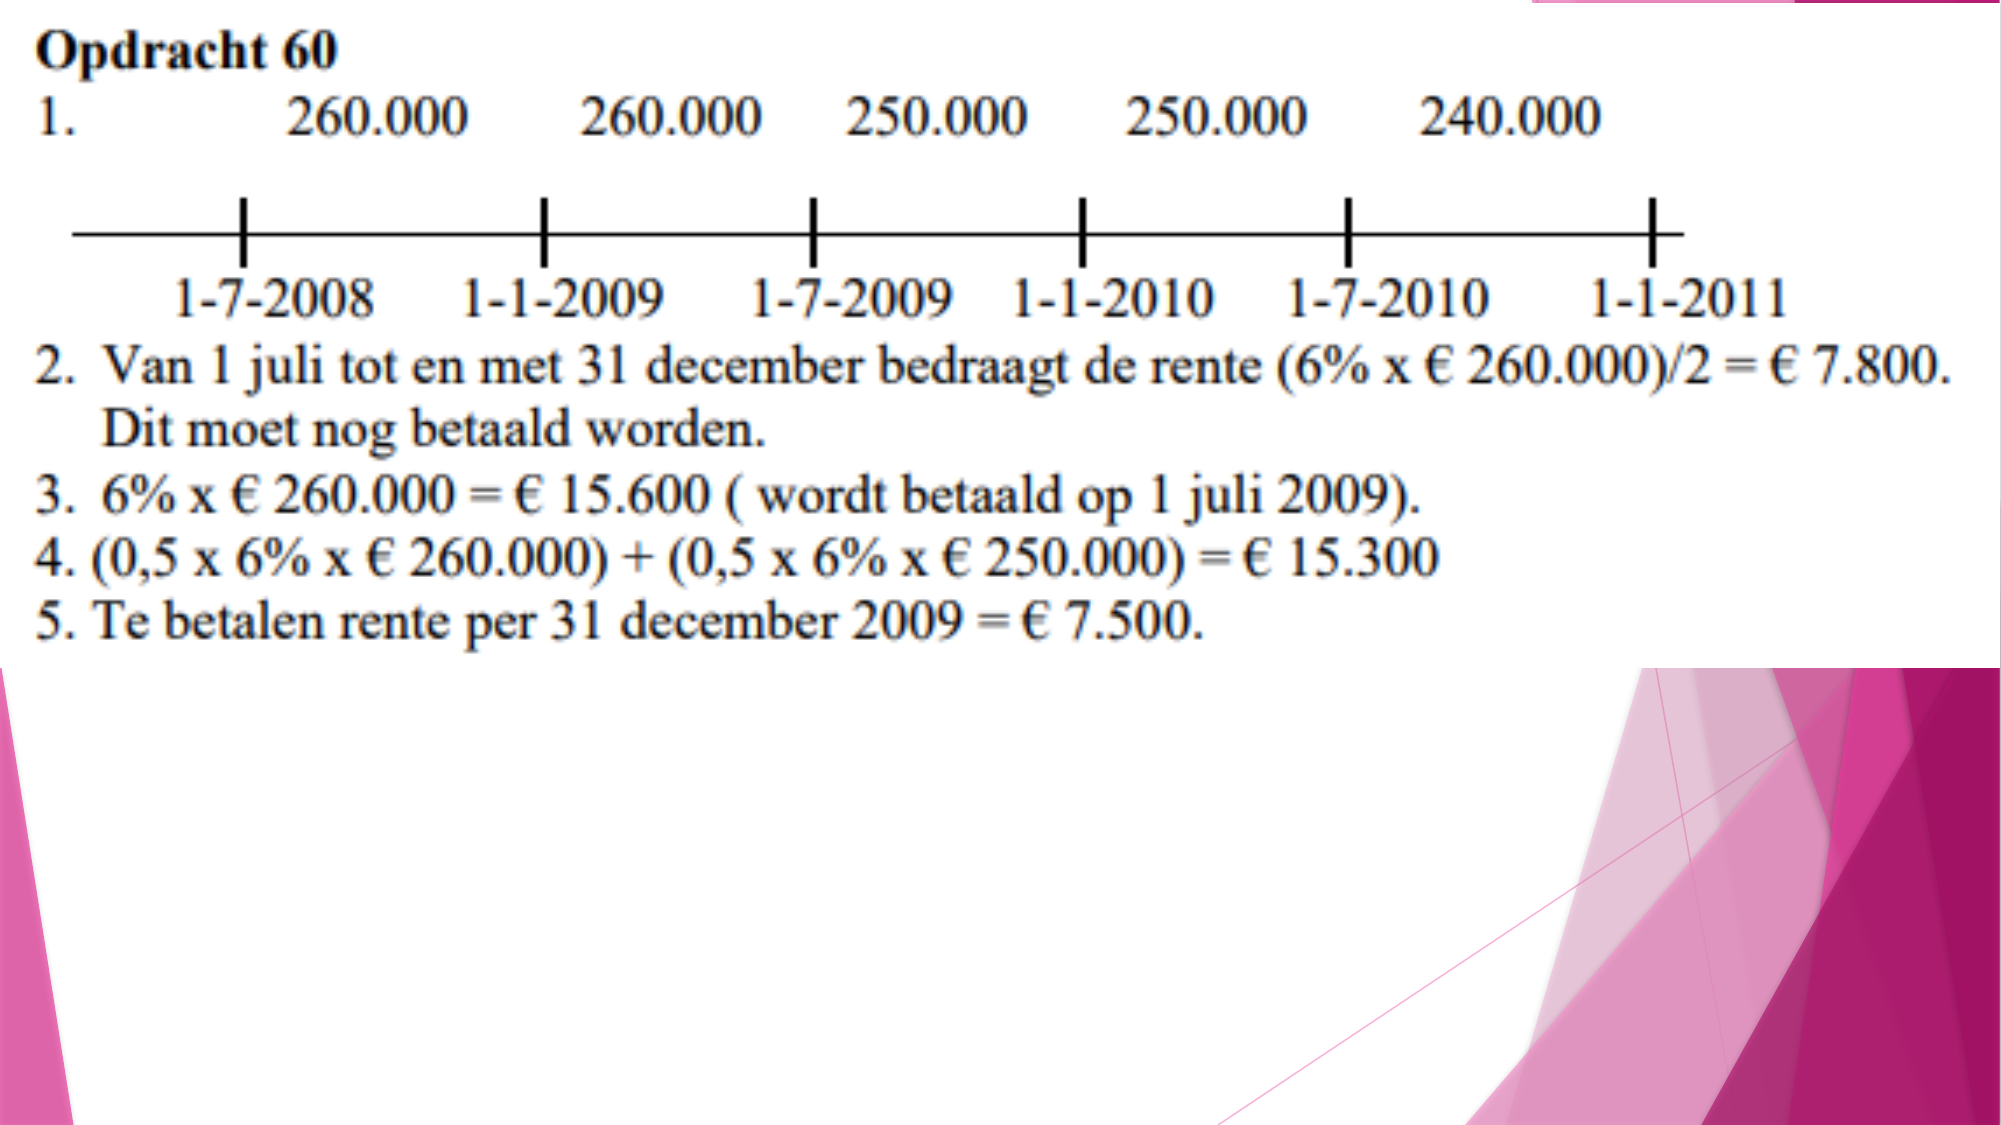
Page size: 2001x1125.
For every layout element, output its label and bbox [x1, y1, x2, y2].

picture [0, 3, 2000, 669]
